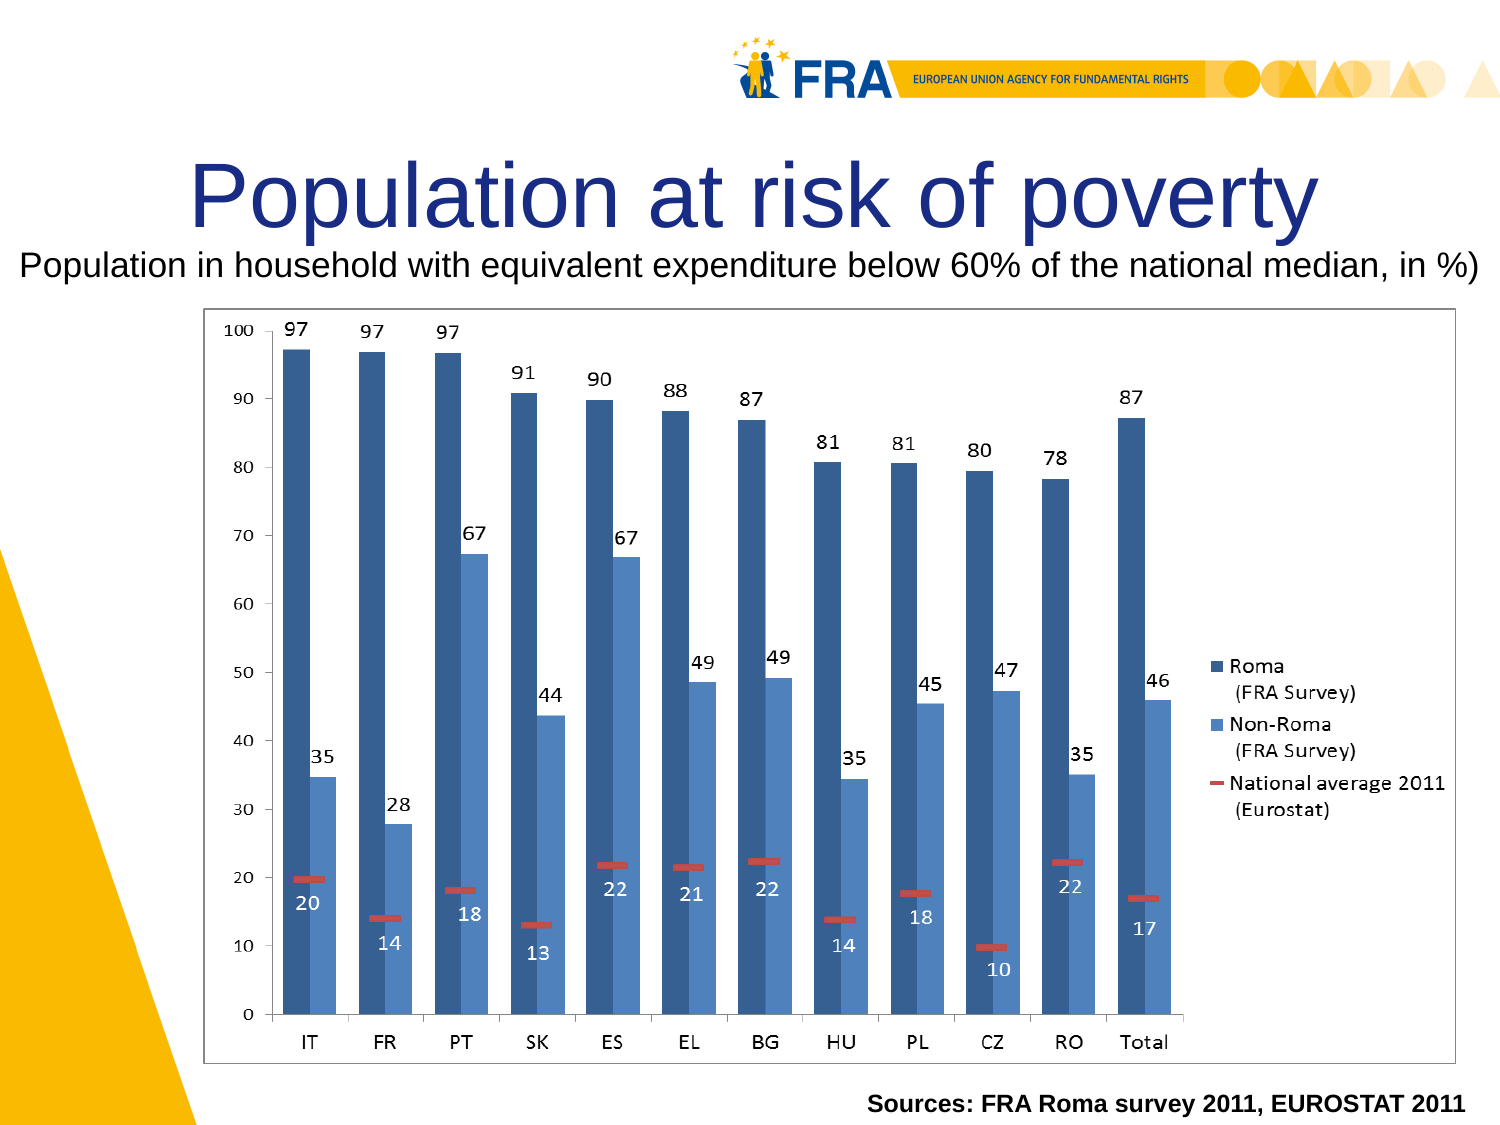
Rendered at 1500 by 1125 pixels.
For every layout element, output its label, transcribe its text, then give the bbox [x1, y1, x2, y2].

picture [0, 0, 1500, 234]
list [203, 307, 1456, 1064]
text_box Population in household with equivalent expenditure below 60% of the national median, in %) [0, 234, 1500, 292]
picture [0, 292, 1500, 1125]
title Population at risk of poverty [20, 115, 1490, 234]
text_box Sources: FRA Roma survey 2011, EUROSTAT 2011 [852, 1080, 1483, 1125]
